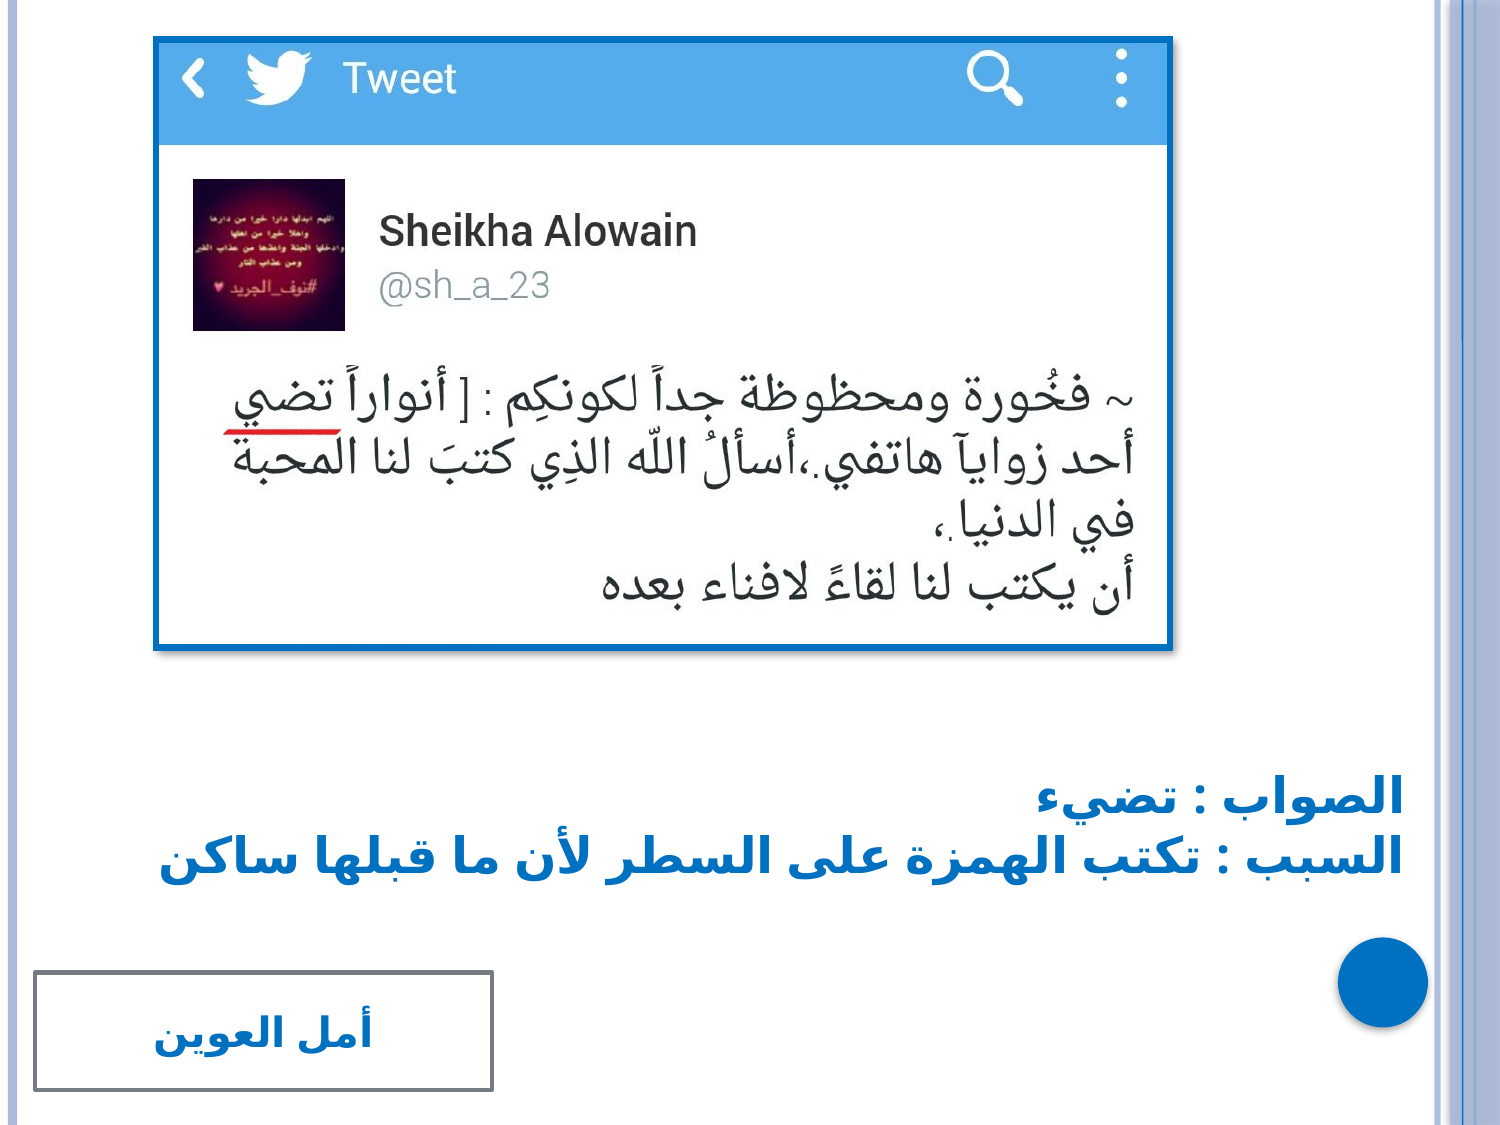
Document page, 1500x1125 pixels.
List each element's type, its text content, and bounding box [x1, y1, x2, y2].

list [158, 42, 1168, 645]
text_box أمل العوين [33, 970, 494, 1092]
title الصواب : تضيء السبب : تكتب الهمزة على السطر لأن ما قبلها ساكن [70, 703, 1421, 891]
